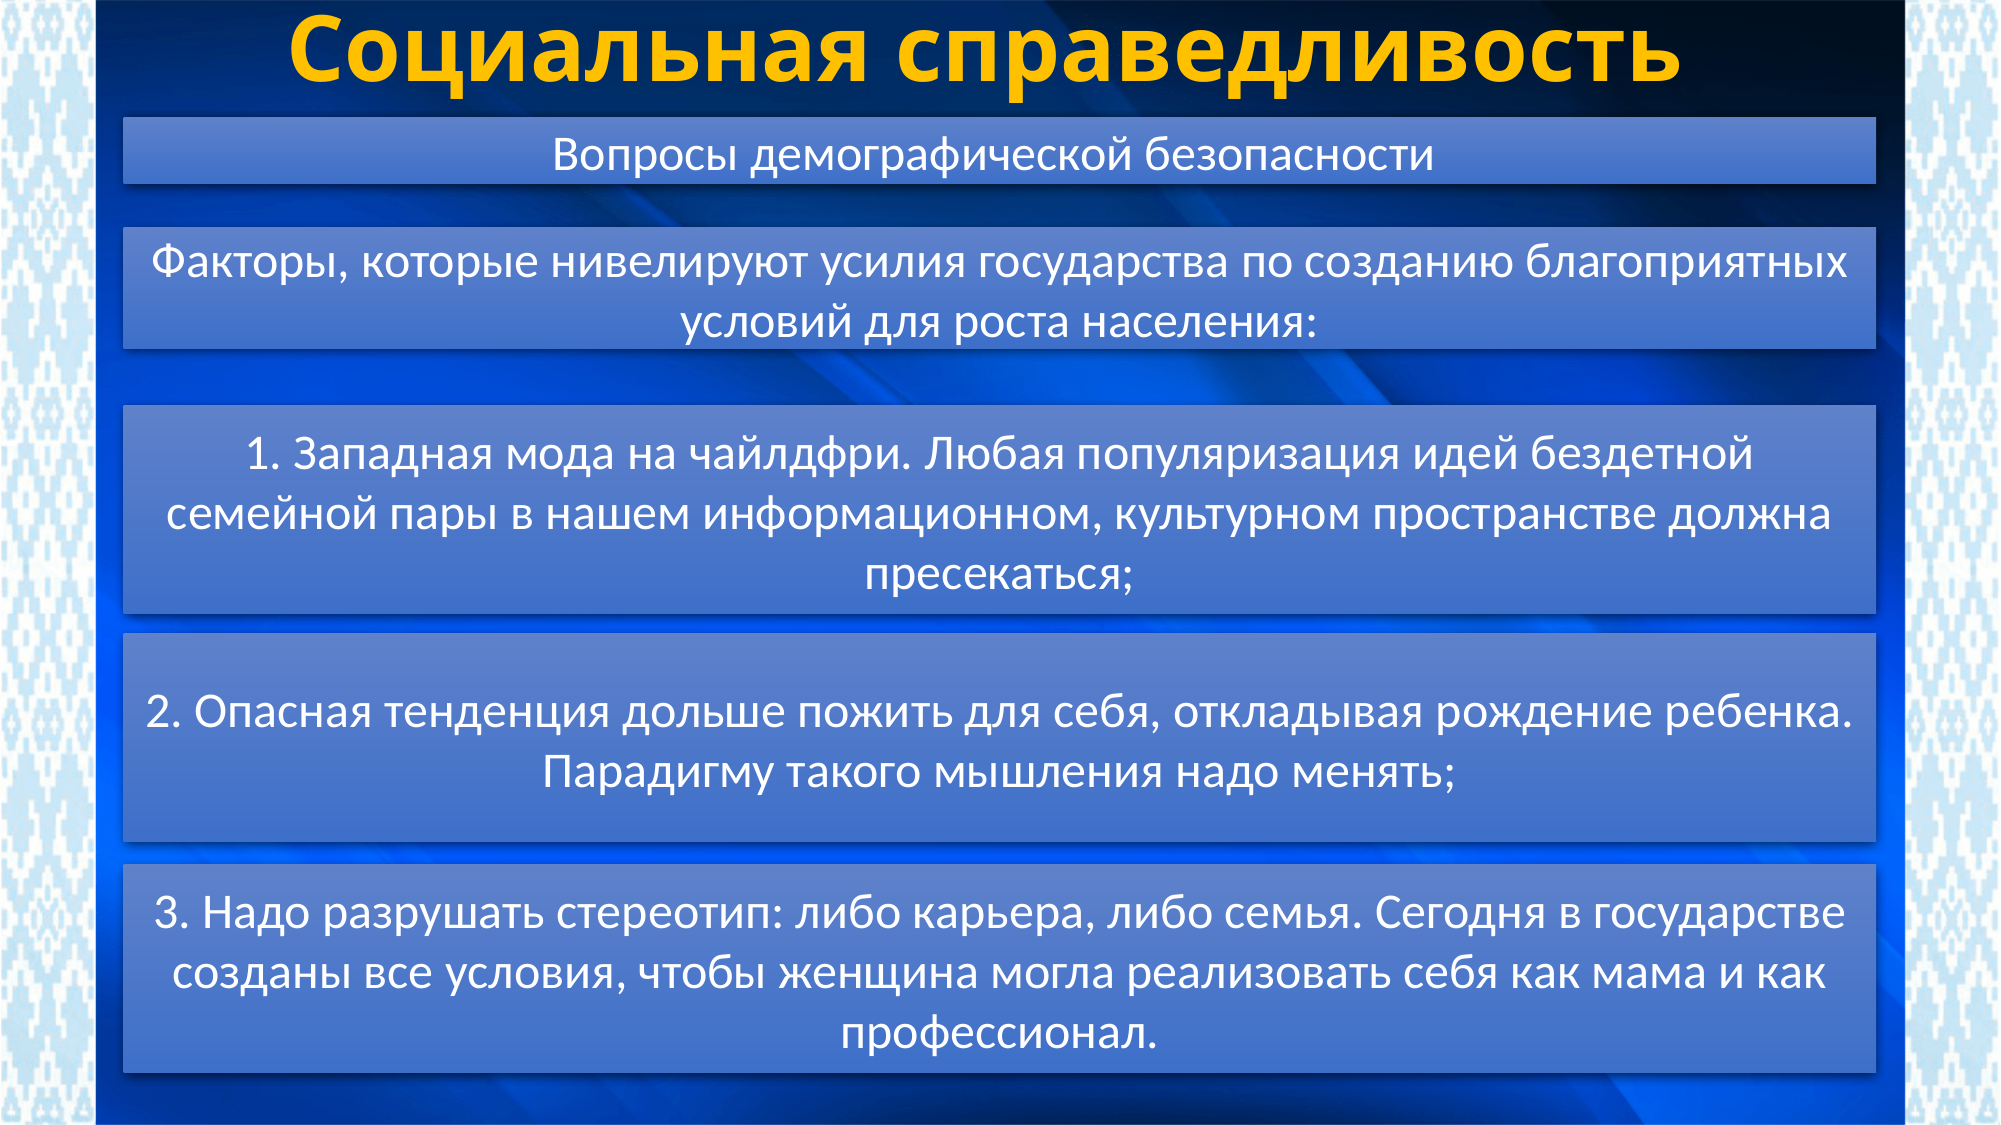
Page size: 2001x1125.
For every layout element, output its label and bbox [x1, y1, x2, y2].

list [0, 0, 2000, 1125]
